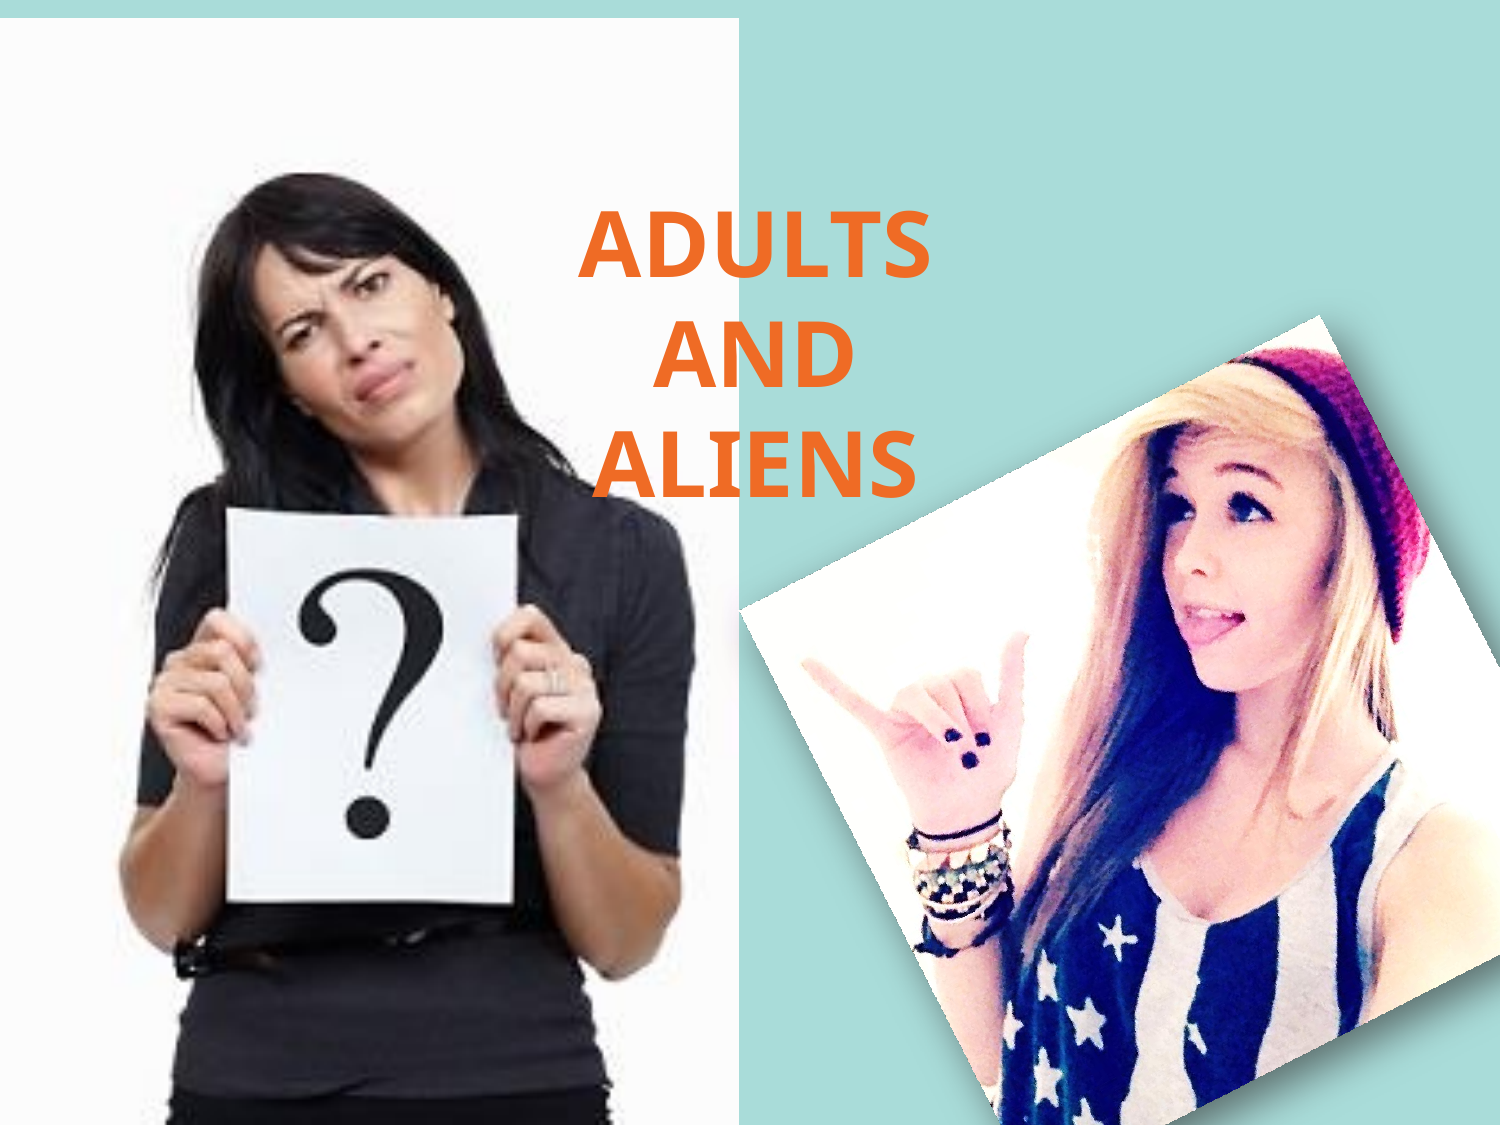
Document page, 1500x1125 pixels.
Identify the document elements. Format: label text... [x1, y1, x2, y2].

picture [0, 18, 1500, 1125]
title ADULTS AND ALIENS [743, 172, 1022, 529]
